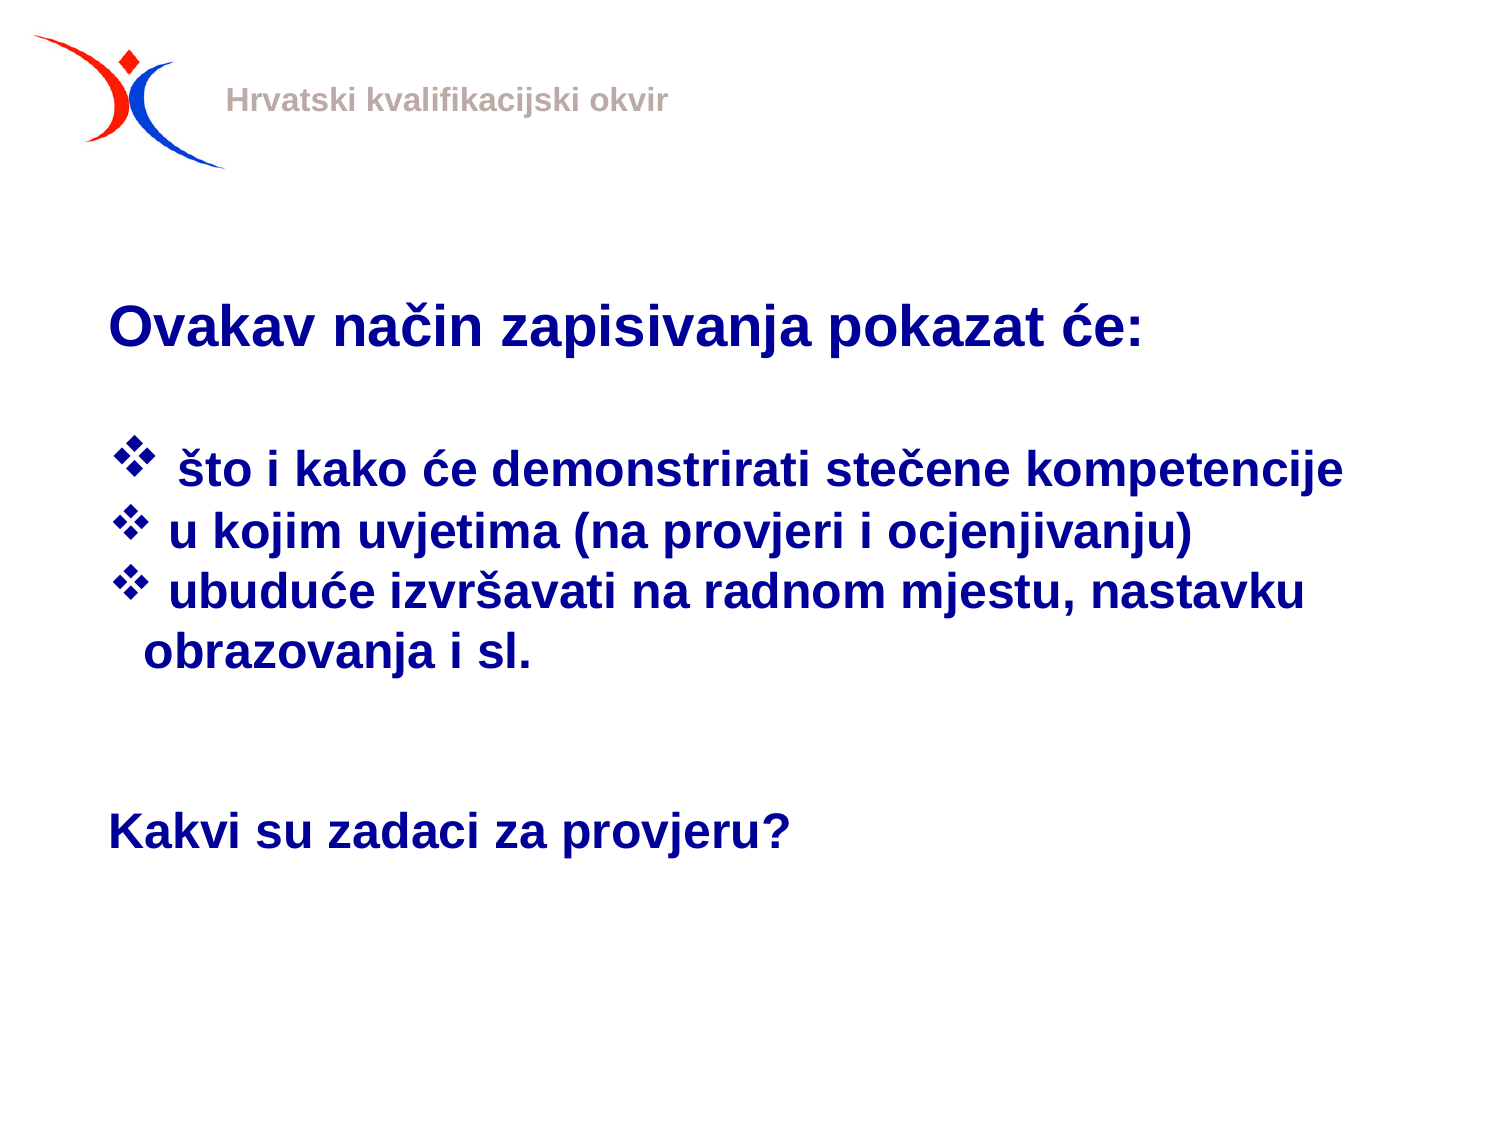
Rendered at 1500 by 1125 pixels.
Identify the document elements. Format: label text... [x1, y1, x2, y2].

text_box Ovakav način zapisivanja pokazat će: što i kako će demonstrirati stečene kompetencije u kojim uvjetima (na provjeri i ocjenjivanju) ubuduće izvršavati na radnom mjestu, nastavku obrazovanja i sl. Kakvi su zadaci za provjeru? [93, 281, 1395, 936]
picture [29, 30, 229, 172]
text_box Hrvatski kvalifikacijski okvir [235, 70, 832, 125]
